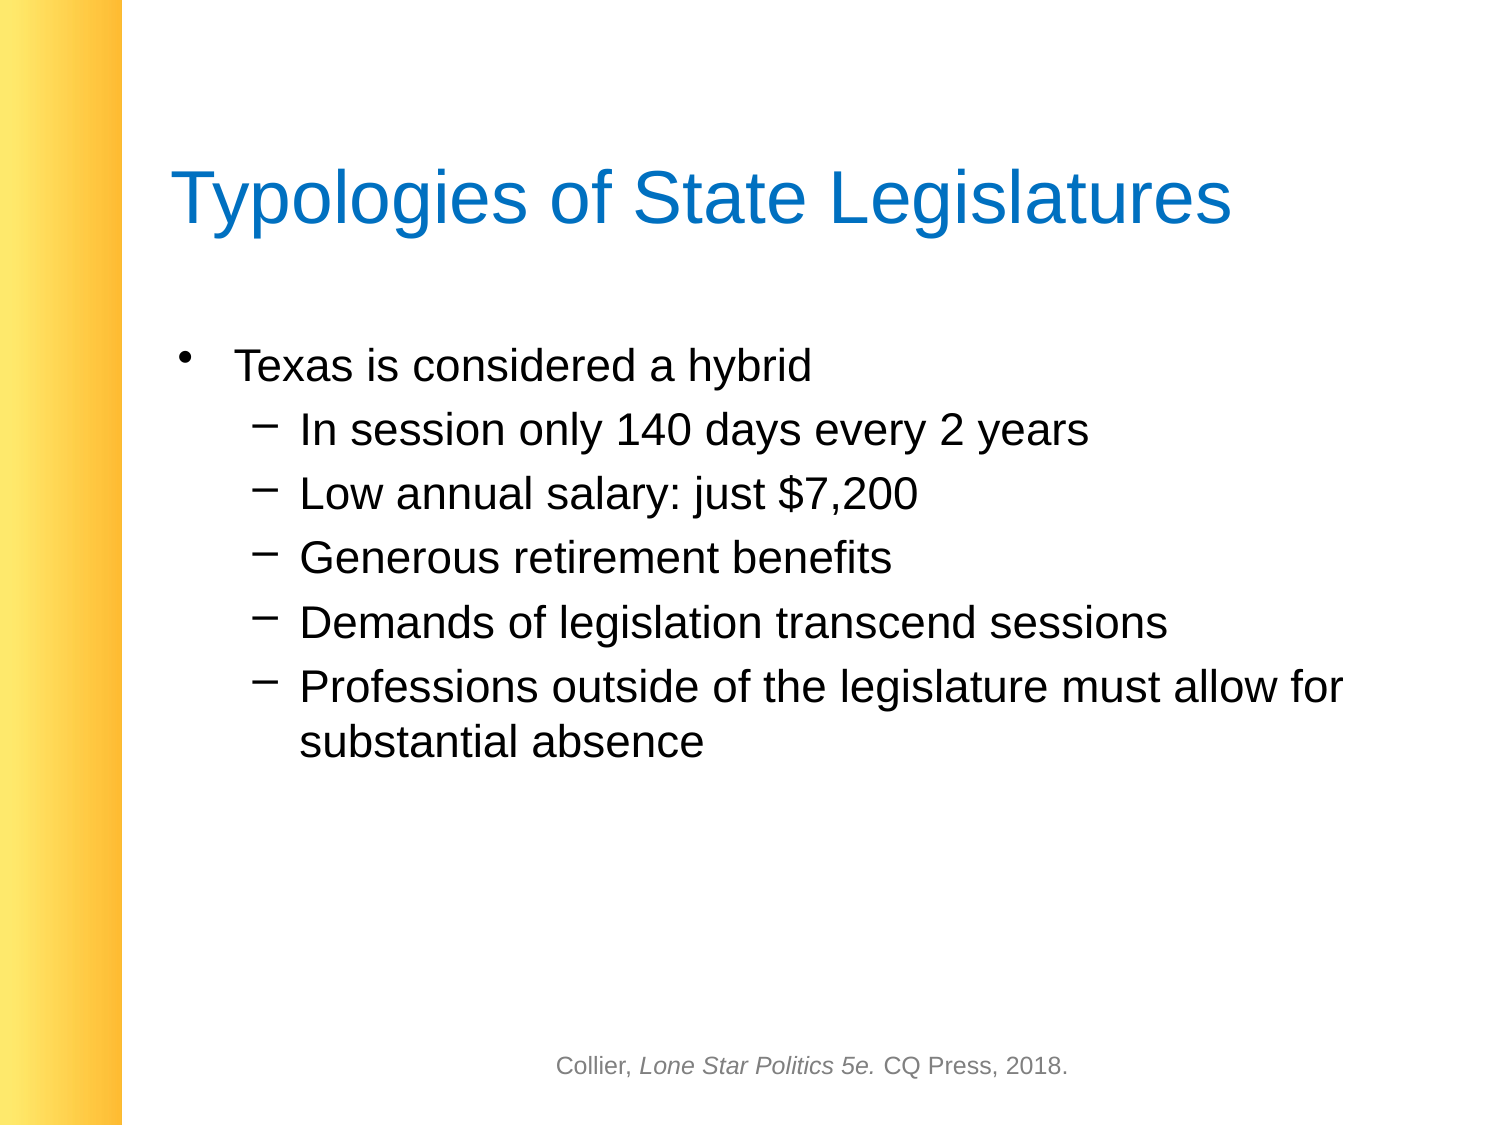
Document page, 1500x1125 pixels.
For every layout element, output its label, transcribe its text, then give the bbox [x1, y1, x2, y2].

list Texas is considered a hybrid In session only 140 days every 2 years Low annual salary: just $7,200 Generous retirement benefits Demands of legislation transcend sessions Professions outside of the legislature must allow for substantial absence [162, 328, 1400, 966]
text_box Collier, Lone Star Politics 5e. CQ Press, 2018. [525, 1042, 1100, 1087]
title Typologies of State Legislatures [155, 99, 1468, 288]
picture [0, 0, 1500, 1125]
